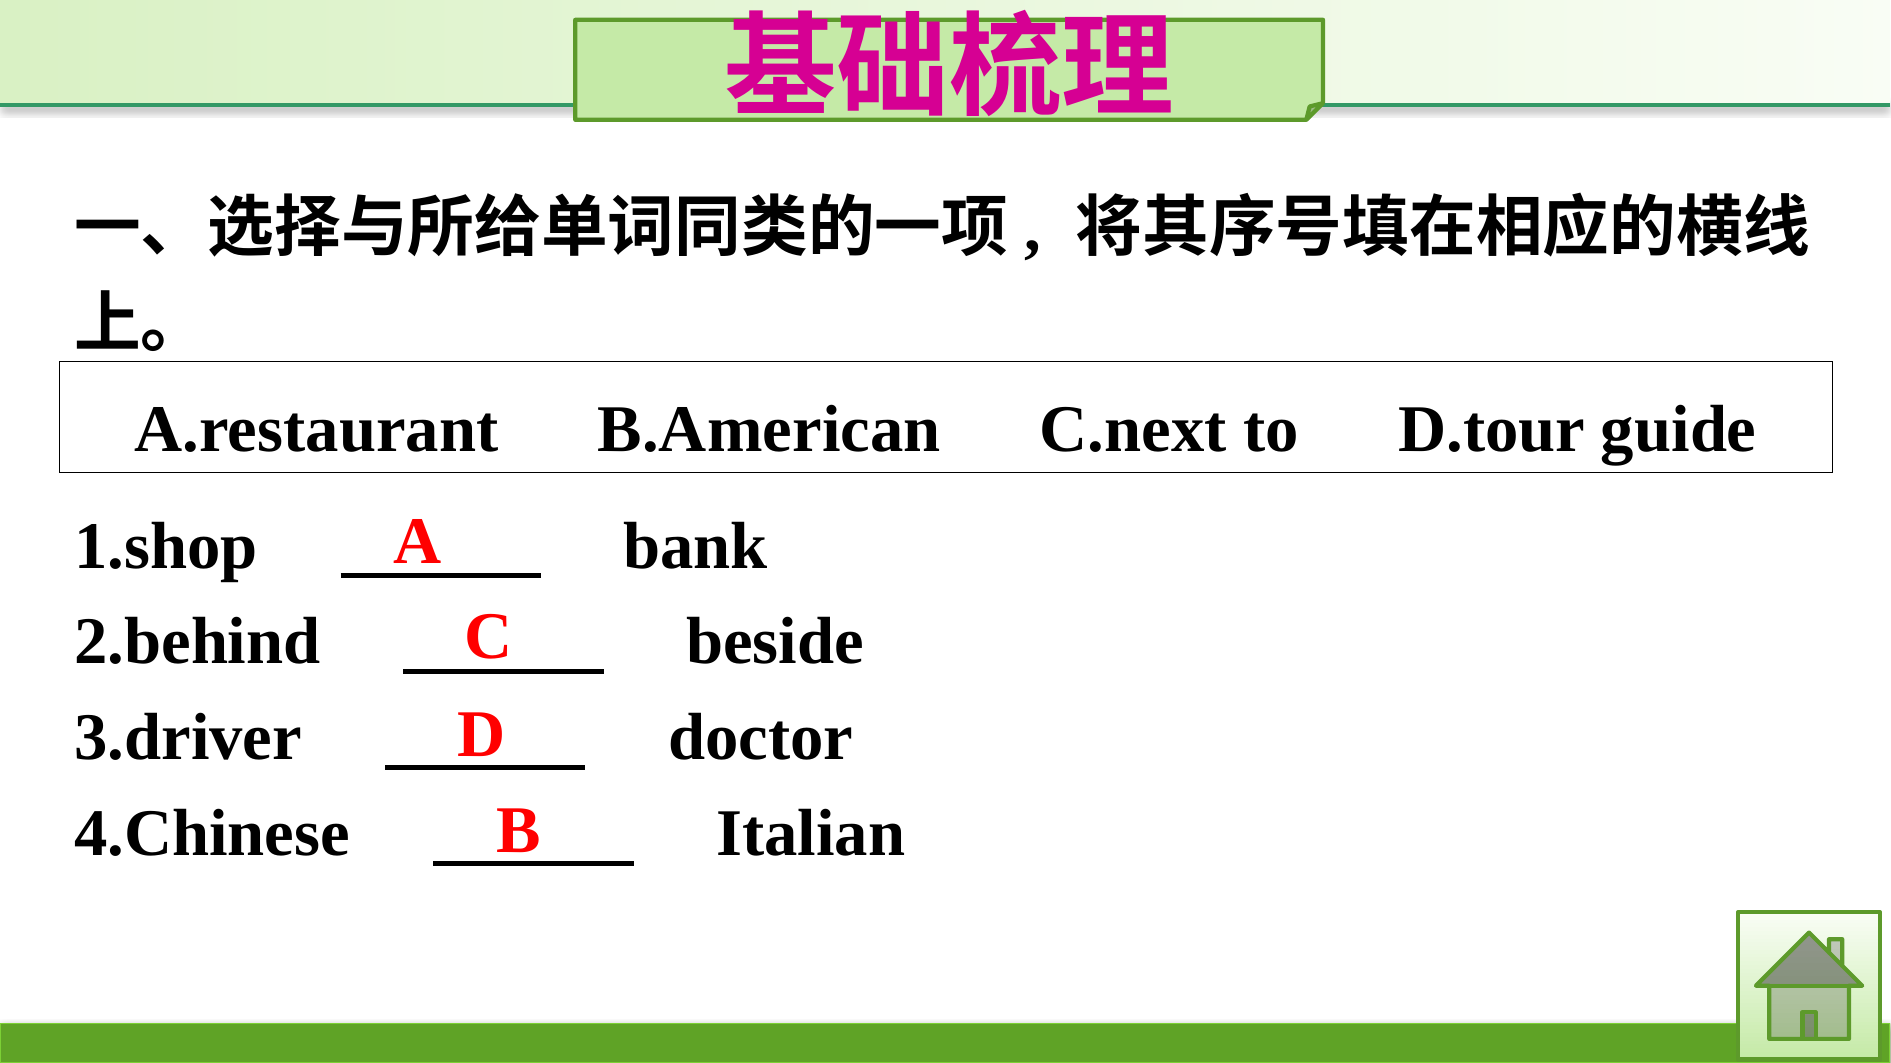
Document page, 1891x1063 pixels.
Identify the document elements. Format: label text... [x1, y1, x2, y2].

text_box C [449, 584, 528, 680]
text_box A [378, 489, 457, 585]
text_box 基础梳理 [573, 17, 1326, 122]
text_box B [481, 778, 557, 873]
text_box D [442, 682, 521, 778]
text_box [59, 160, 1833, 465]
text_box 1.shop bank 2.behind beside 3.driver doctor 4.Chinese Italian [59, 478, 1833, 877]
